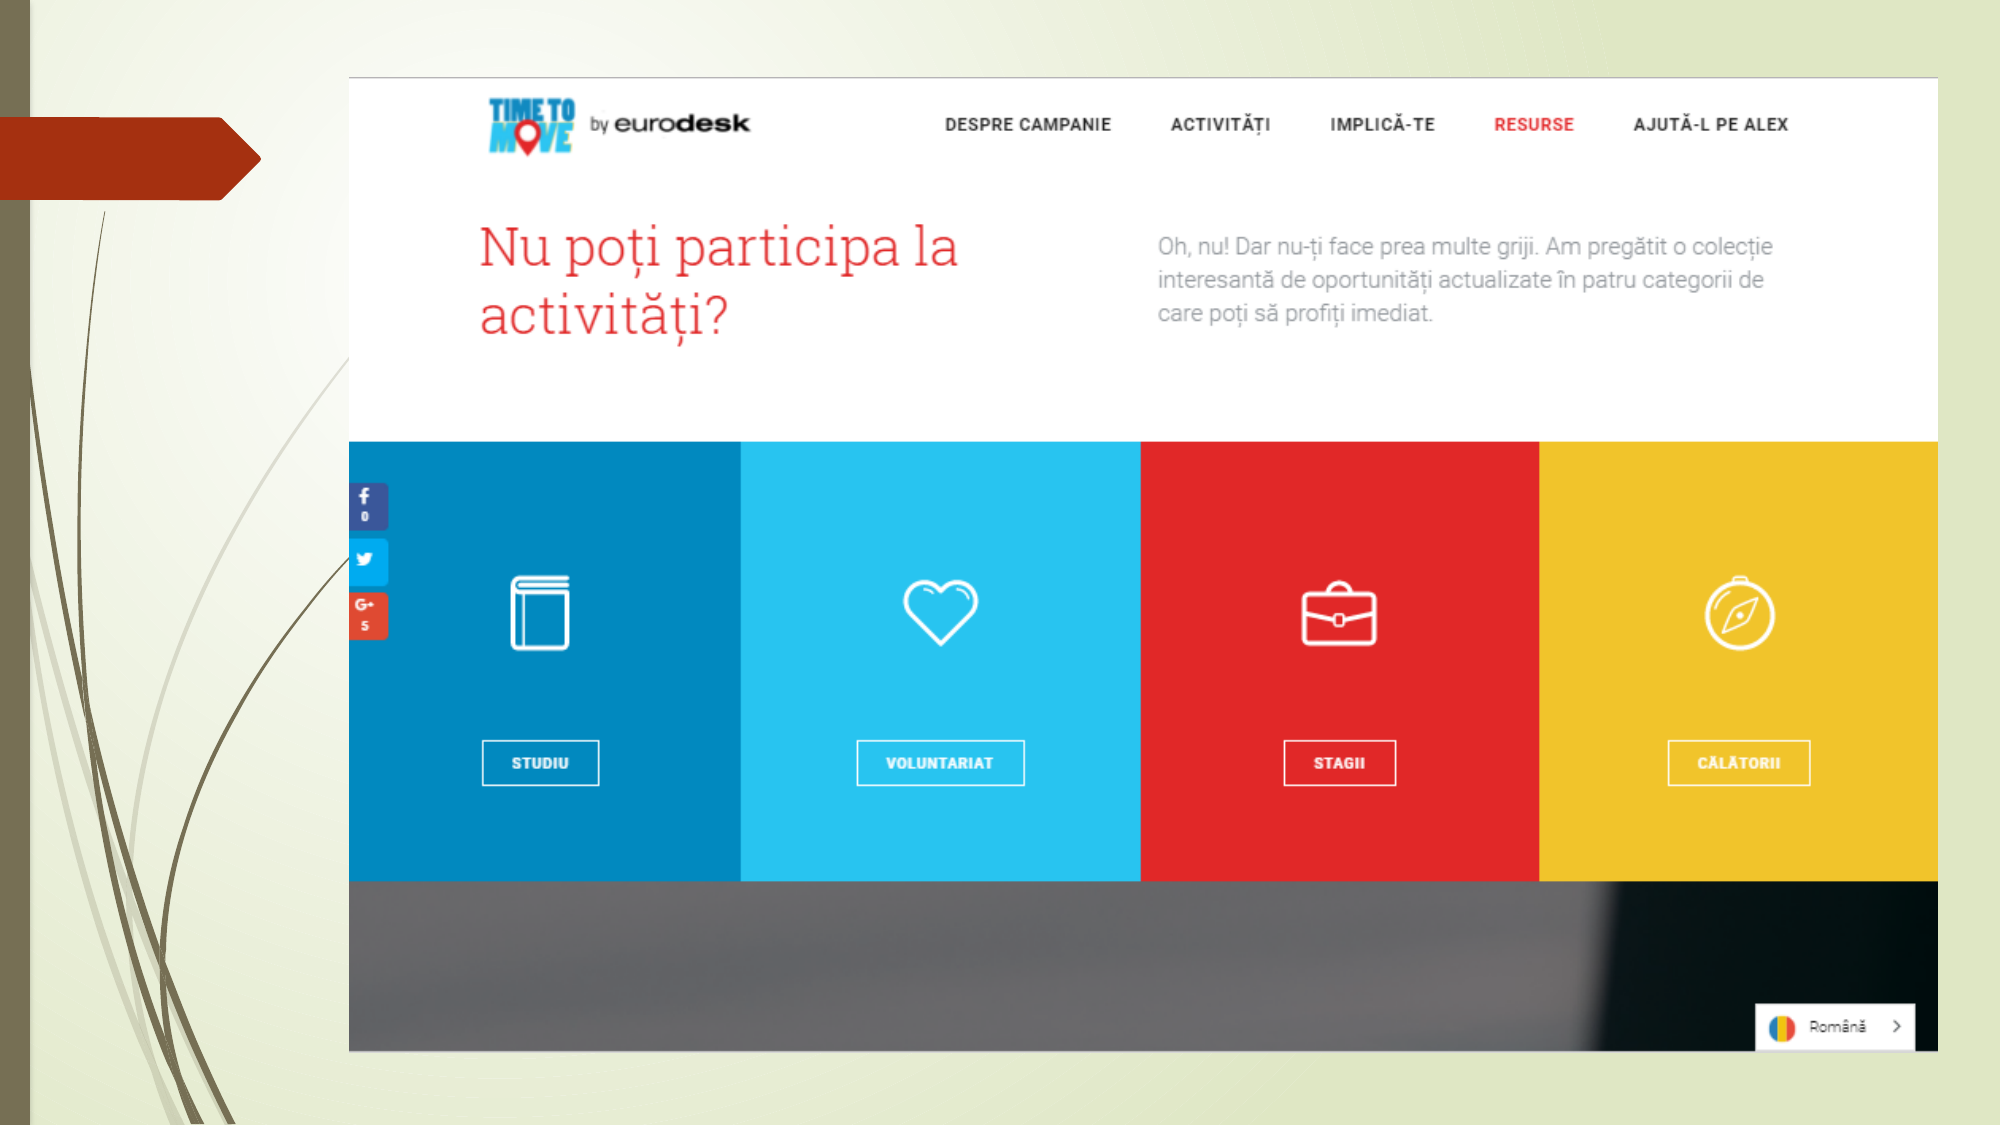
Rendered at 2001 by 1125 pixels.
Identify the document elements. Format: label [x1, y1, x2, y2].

list [348, 76, 1938, 1053]
